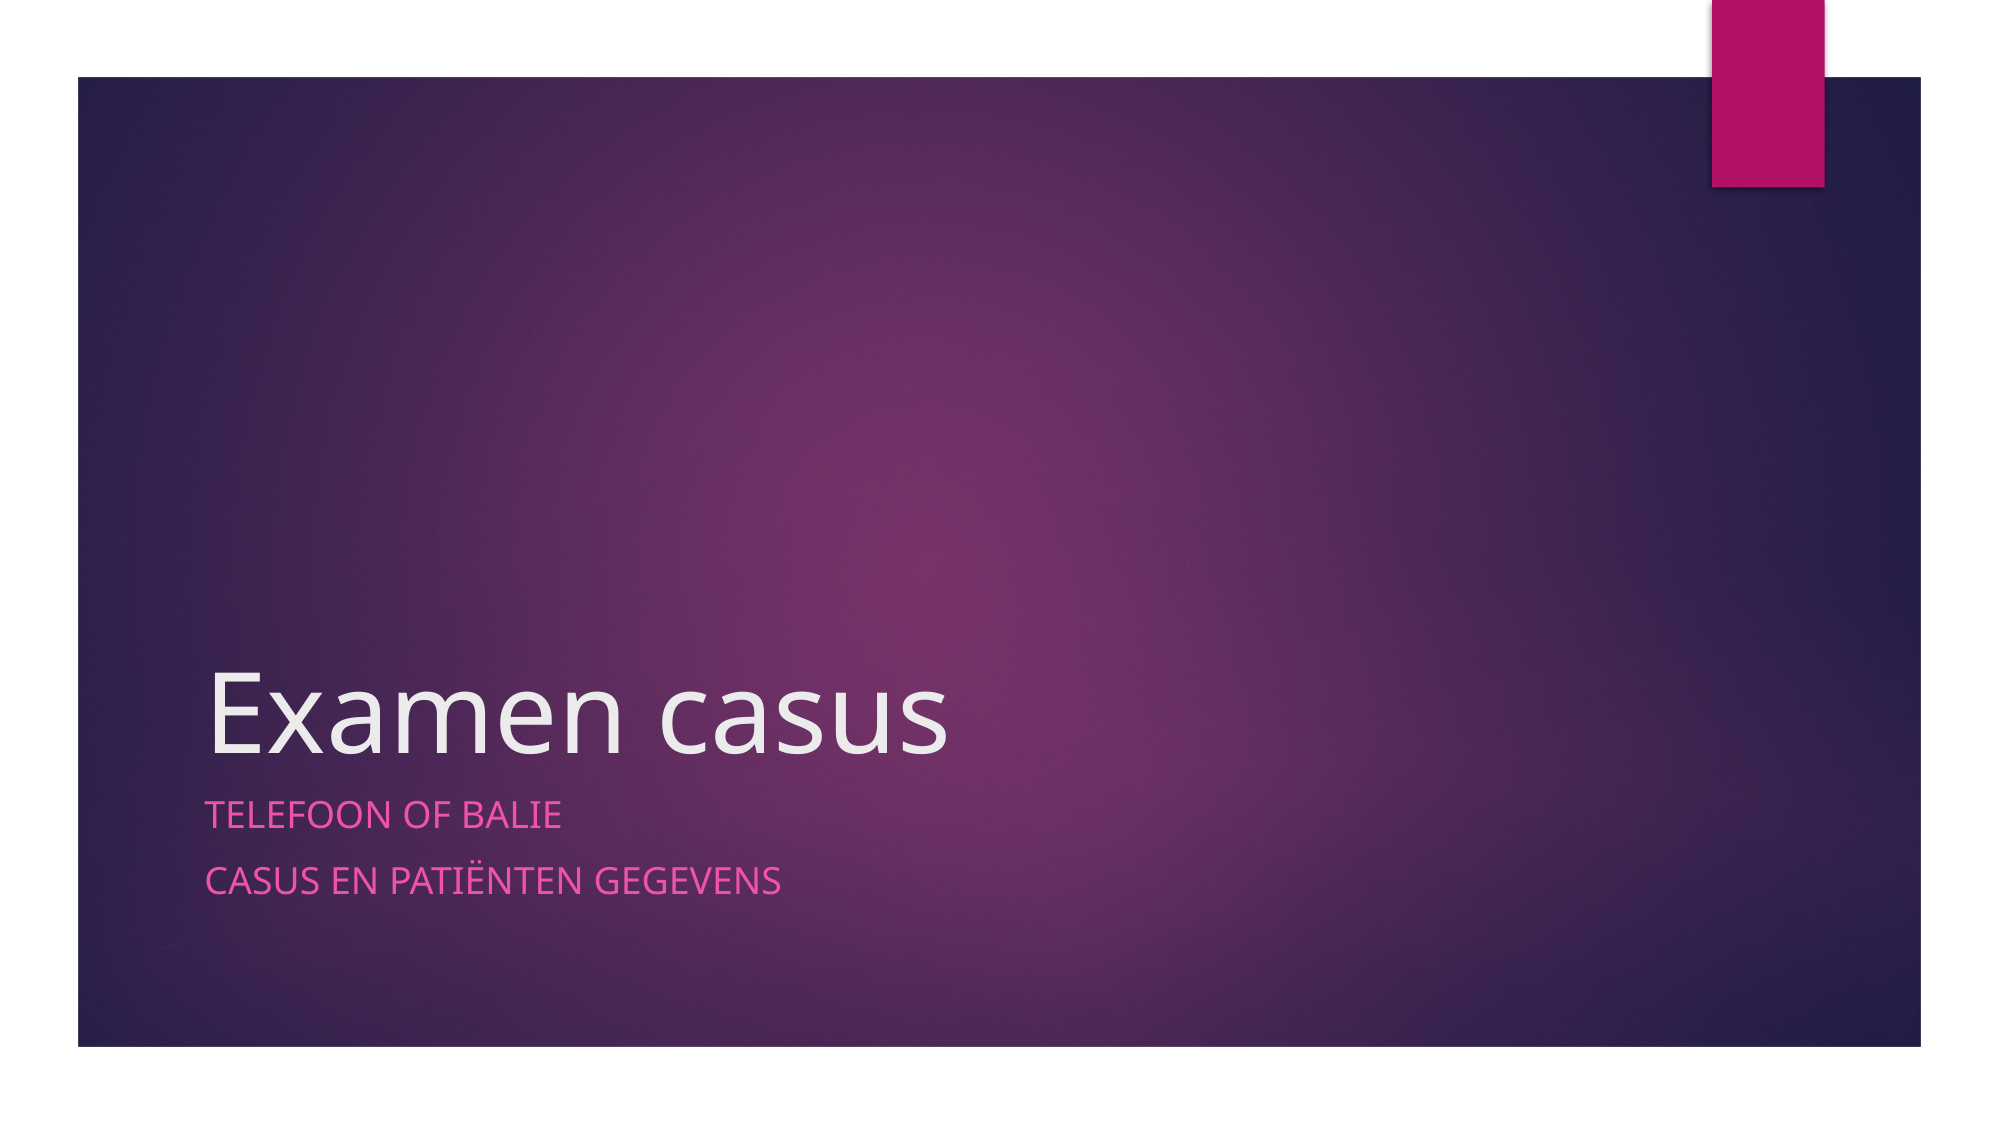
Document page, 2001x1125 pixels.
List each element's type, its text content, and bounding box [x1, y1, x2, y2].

subtitle Telefoon of balie Casus en patiënten gegevens [189, 783, 1638, 925]
title Examen casus [189, 344, 1638, 783]
